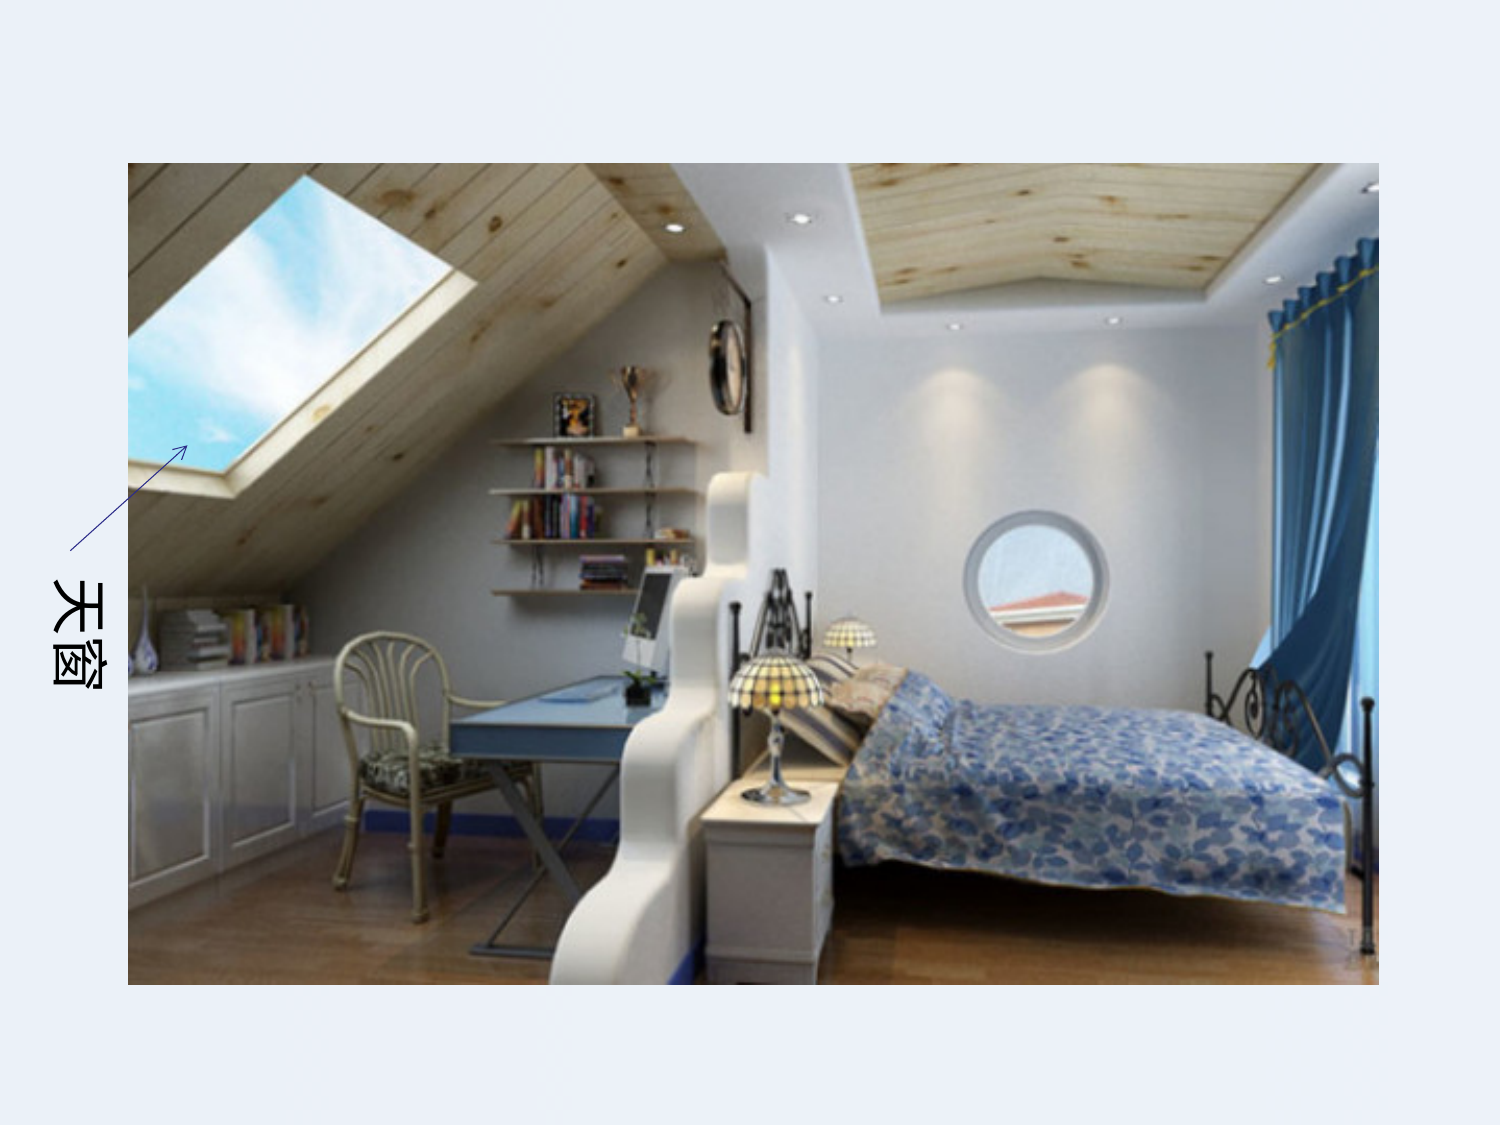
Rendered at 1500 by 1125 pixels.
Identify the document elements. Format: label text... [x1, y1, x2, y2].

text_box 天窗 [23, 562, 125, 739]
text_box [70, 445, 188, 551]
picture [0, 0, 1500, 1125]
